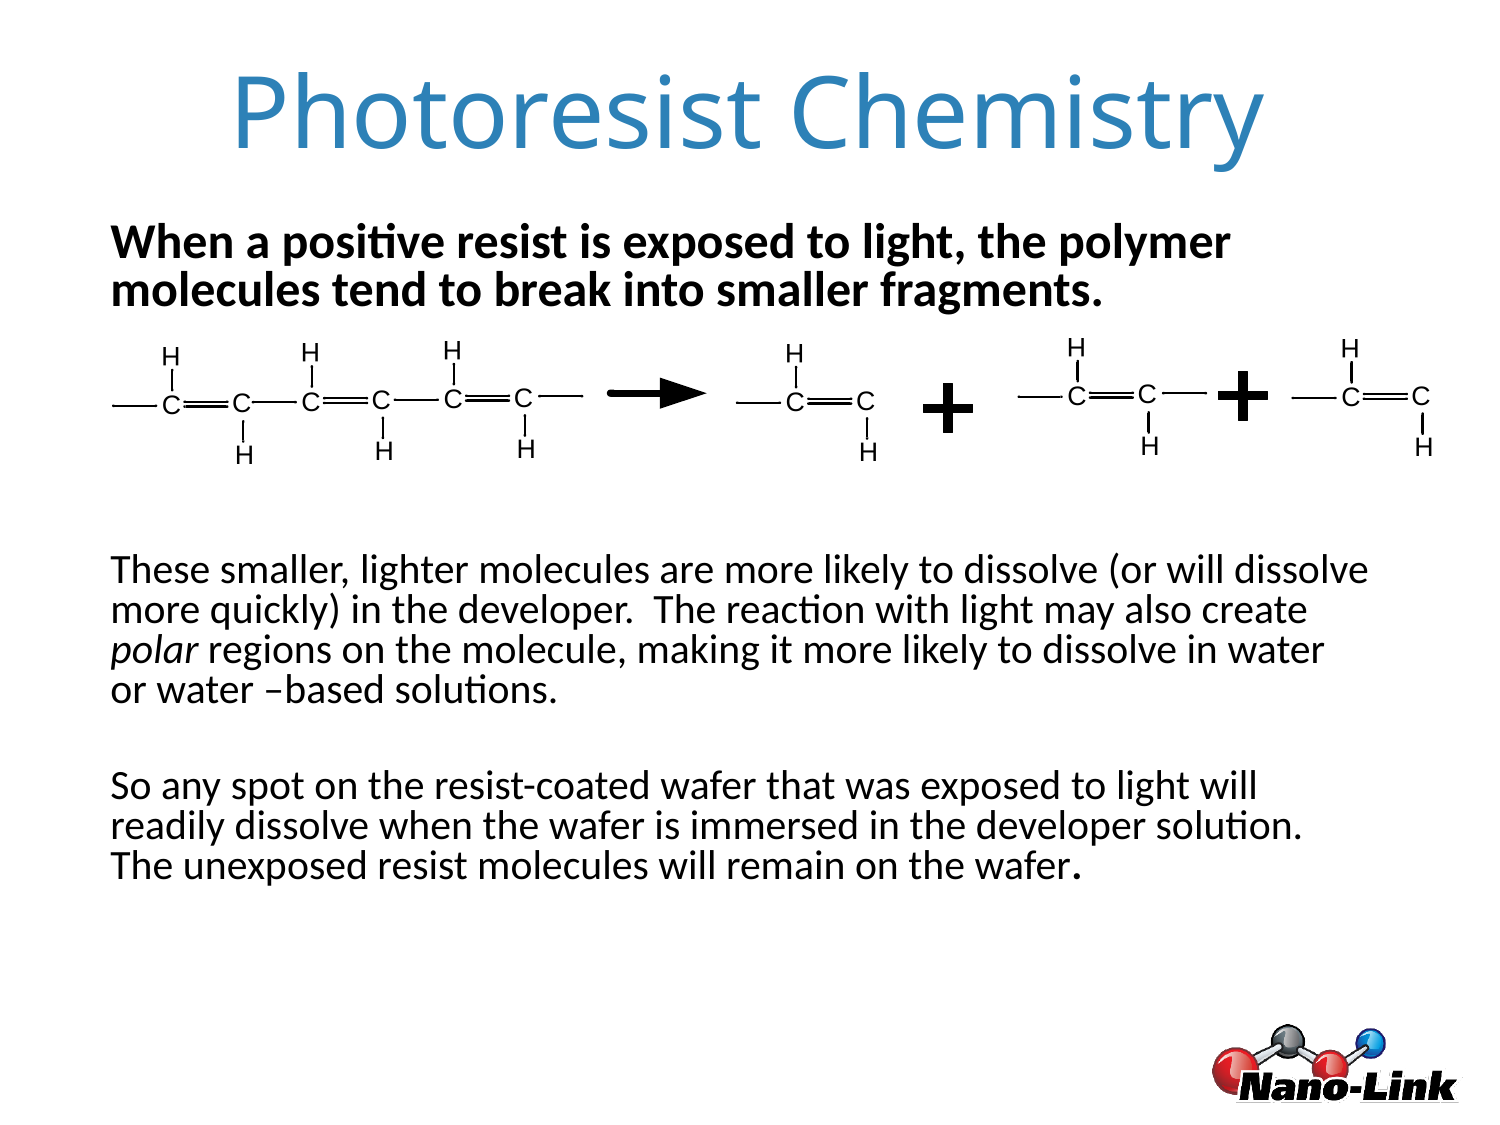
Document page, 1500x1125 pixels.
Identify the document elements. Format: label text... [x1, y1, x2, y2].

picture [1212, 1024, 1463, 1103]
title Photoresist Chemistry [72, 41, 1423, 156]
list When a positive resist is exposed to light, the polymer molecules tend to break into smaller fragments. These smaller, lighter molecules are more likely to dissolve (or will dissolve more quickly) in the developer. The reaction with light may also create polar regions on the molecule, making it more likely to dissolve in water or water –based solutions. So any spot on the resist-coated wafer that was exposed to light will readily dissolve when the wafer is immersed in the developer solution. The unexposed resist molecules will remain on the wafer. [95, 212, 1386, 1031]
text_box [108, 326, 1438, 477]
